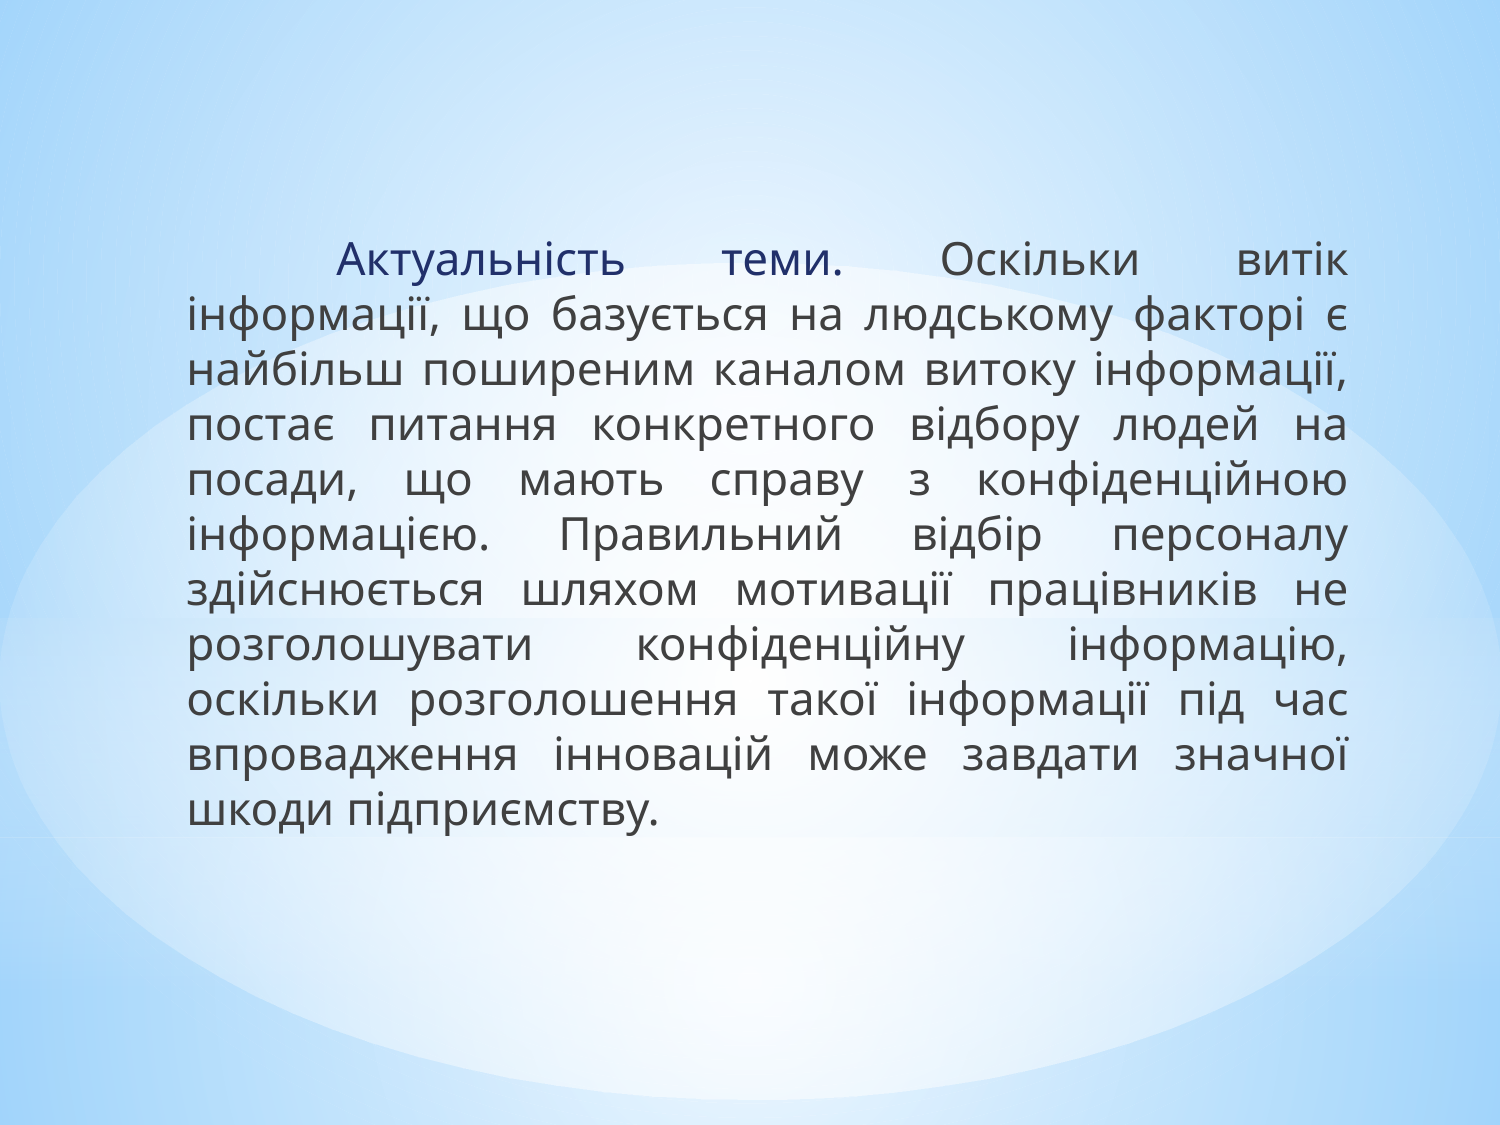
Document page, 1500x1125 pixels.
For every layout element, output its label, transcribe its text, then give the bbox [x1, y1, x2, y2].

list Актуальність теми. Оскільки витік інформації, що базується на людському факторі є найбільш поширеним каналом витоку інформації, постає питання конкретного відбору людей на посади, що мають справу з конфіденційною інформацією. Правильний відбір персоналу здійснюється шляхом мотивації працівників не розголошувати конфіденційну інформацію, оскільки розголошення такої інформації під час впровадження інновацій може завдати значної шкоди підприємству. [164, 222, 1365, 855]
